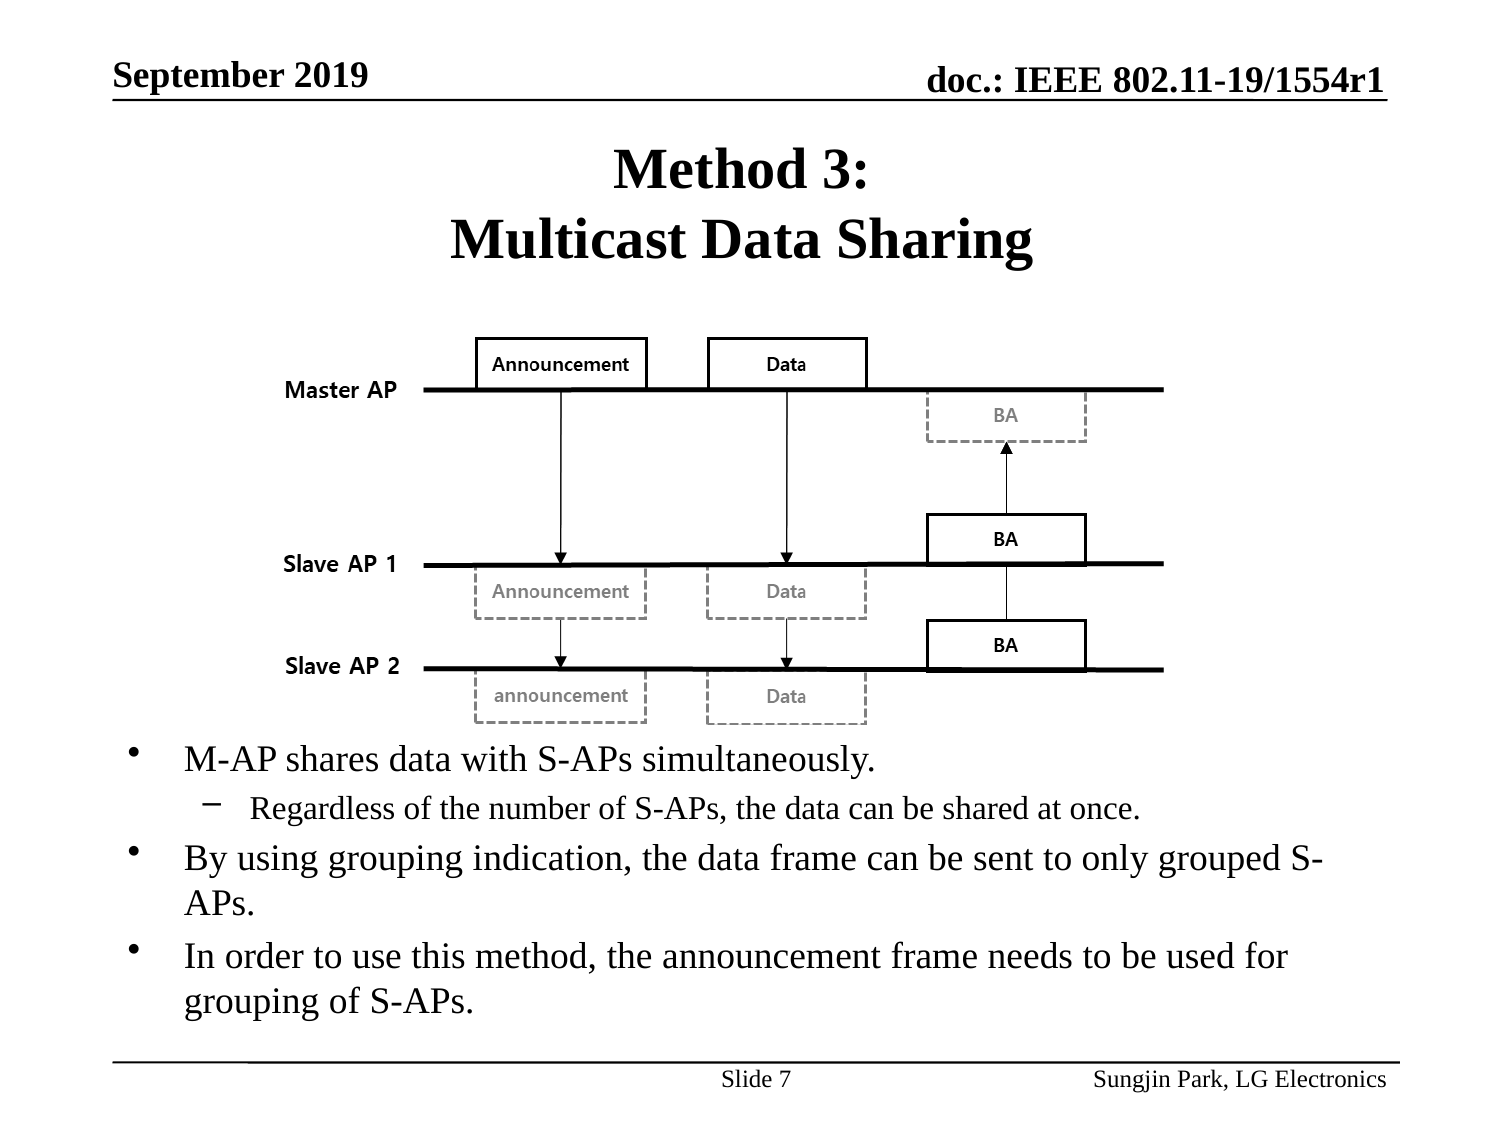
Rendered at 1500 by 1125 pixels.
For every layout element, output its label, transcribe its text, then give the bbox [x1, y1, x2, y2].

list M-AP shares data with S-APs simultaneously. Regardless of the number of S-APs, the data can be shared at once. By using grouping indication, the data frame can be sent to only grouped S-APs. In order to use this method, the announcement frame needs to be used for grouping of S-APs. [112, 324, 1388, 1063]
title Method 3: Multicast Data Sharing [112, 112, 1388, 288]
picture [259, 337, 1167, 726]
slide_number Slide 7 [712, 1061, 800, 1093]
